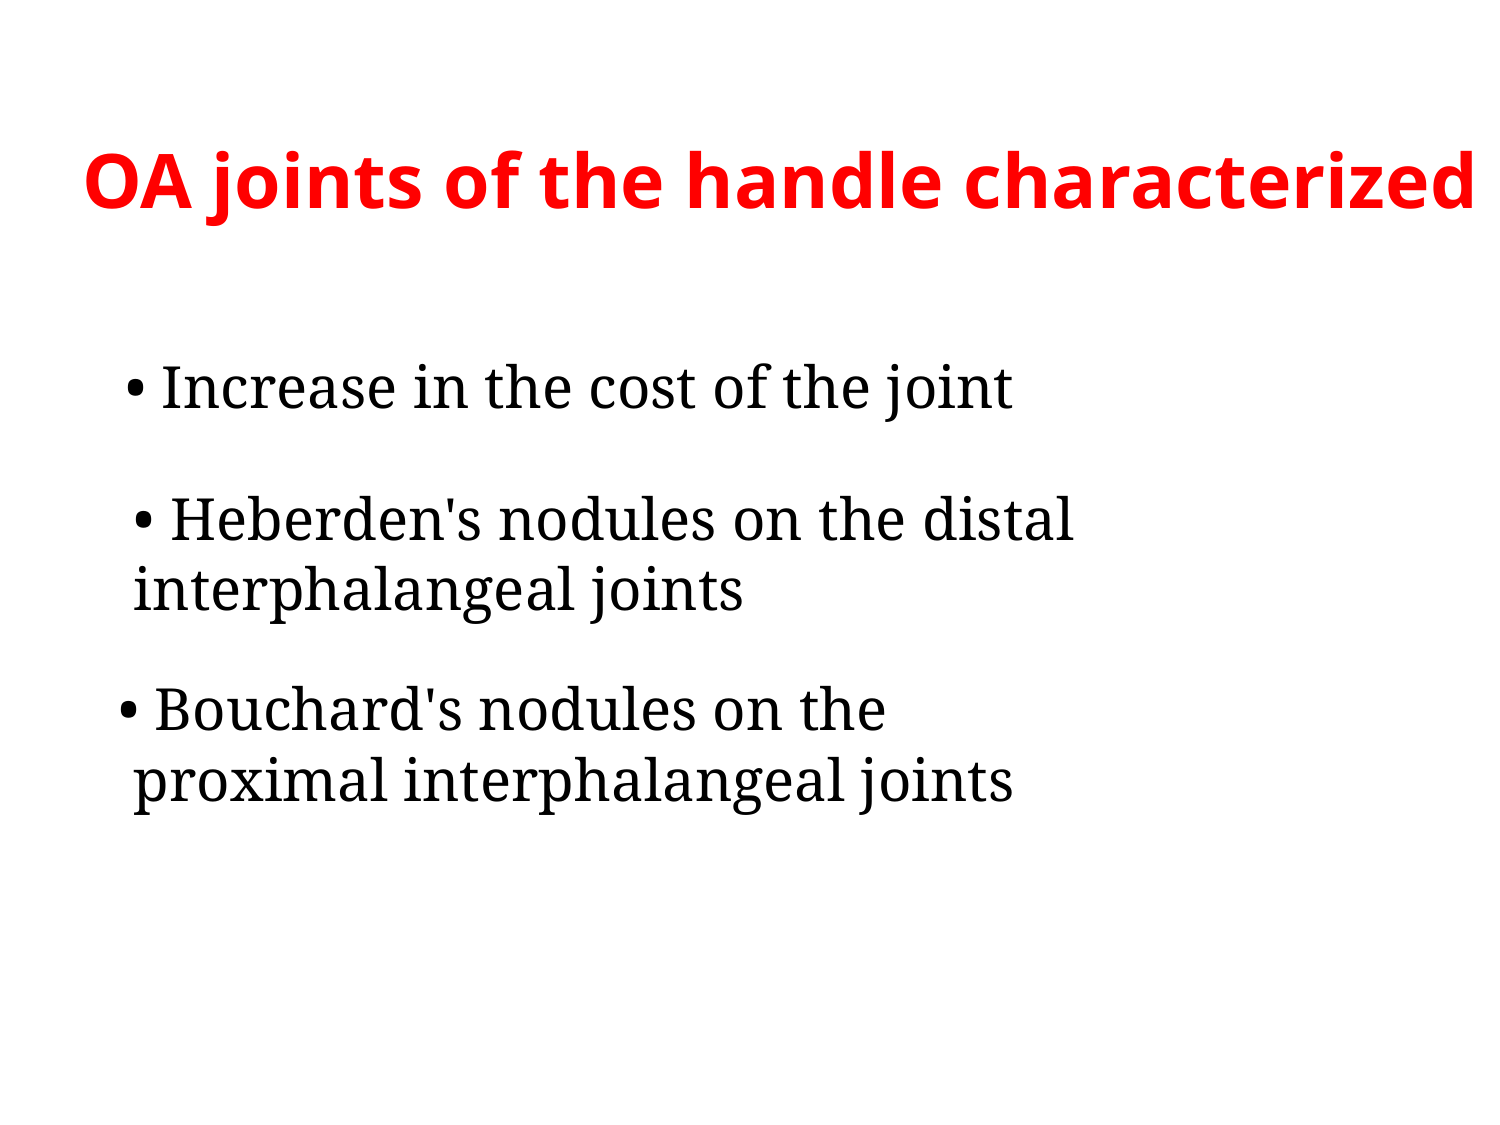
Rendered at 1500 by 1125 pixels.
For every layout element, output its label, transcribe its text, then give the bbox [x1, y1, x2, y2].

text_box OA joints of the handle characterized [82, 133, 1499, 310]
text_box • Bouchard's nodules on the proximal interphalangeal joints [118, 671, 1016, 814]
text_box • Increase in the cost of the joint [125, 349, 1016, 487]
text_box • Heberden's nodules on the distal interphalangeal joints [133, 482, 1076, 693]
